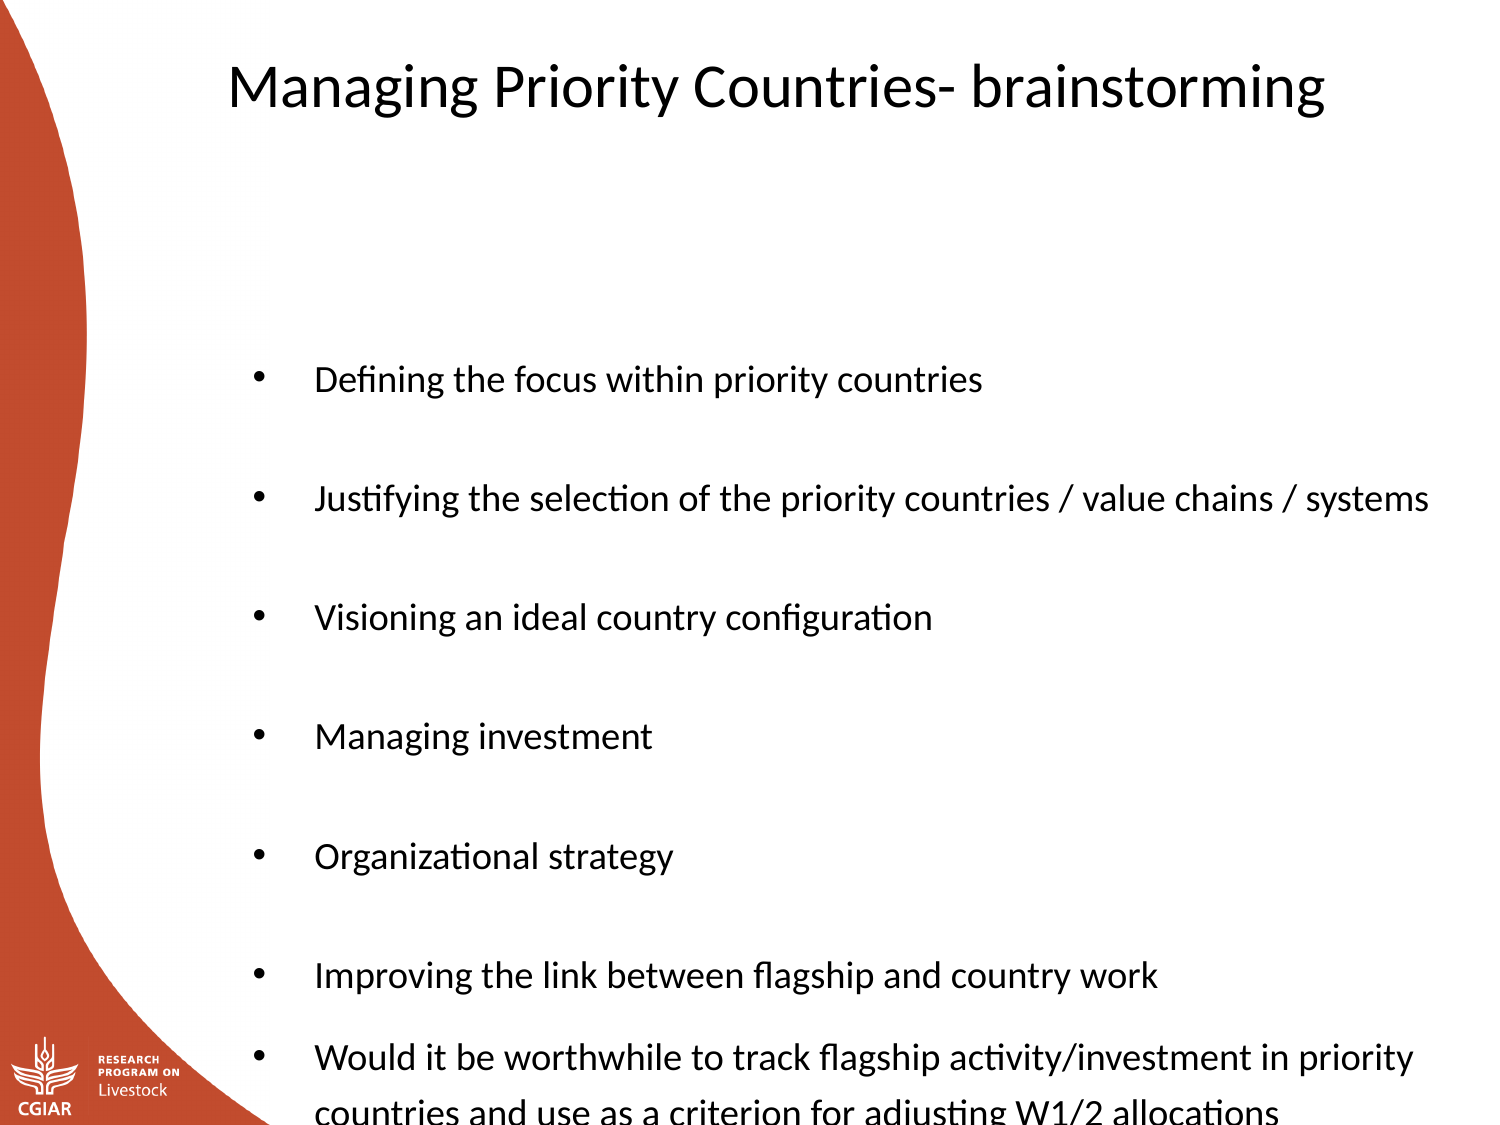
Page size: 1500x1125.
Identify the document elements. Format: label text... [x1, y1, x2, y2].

list Defining the focus within priority countries Justifying the selection of the priority countries / value chains / systems Visioning an ideal country configuration Managing investment Organizational strategy Improving the link between flagship and country work Would it be worthwhile to track flagship activity/investment in priority countries and use as a criterion for adjusting W1/2 allocations [237, 299, 1463, 1125]
list Managing Priority Countries- brainstorming [212, 37, 1450, 225]
picture [0, 0, 270, 1125]
